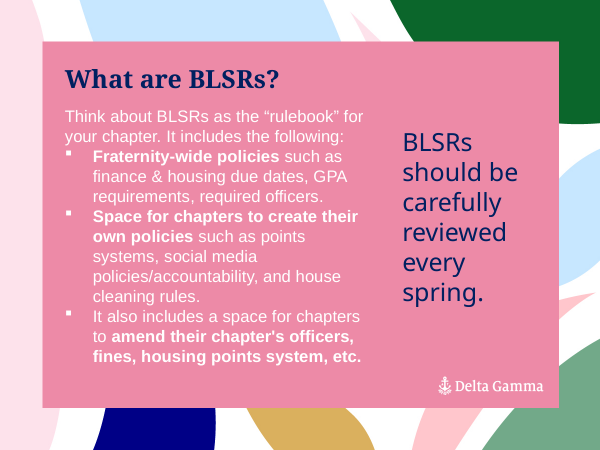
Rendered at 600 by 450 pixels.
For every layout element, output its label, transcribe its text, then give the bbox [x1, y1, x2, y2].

text_box What are BLSRs? Think about BLSRs as the “rulebook” for your chapter. It includes the following: Fraternity-wide policies such as finance & housing due dates, GPA requirements, required officers. Space for chapters to create their own policies such as points systems, social media policies/accountability, and house cleaning rules. It also includes a space for chapters to amend their chapter's officers, fines, housing points system, etc. [50, 56, 388, 374]
picture [0, 0, 600, 450]
text_box BLSRs should be carefully reviewed every spring. [387, 118, 538, 314]
